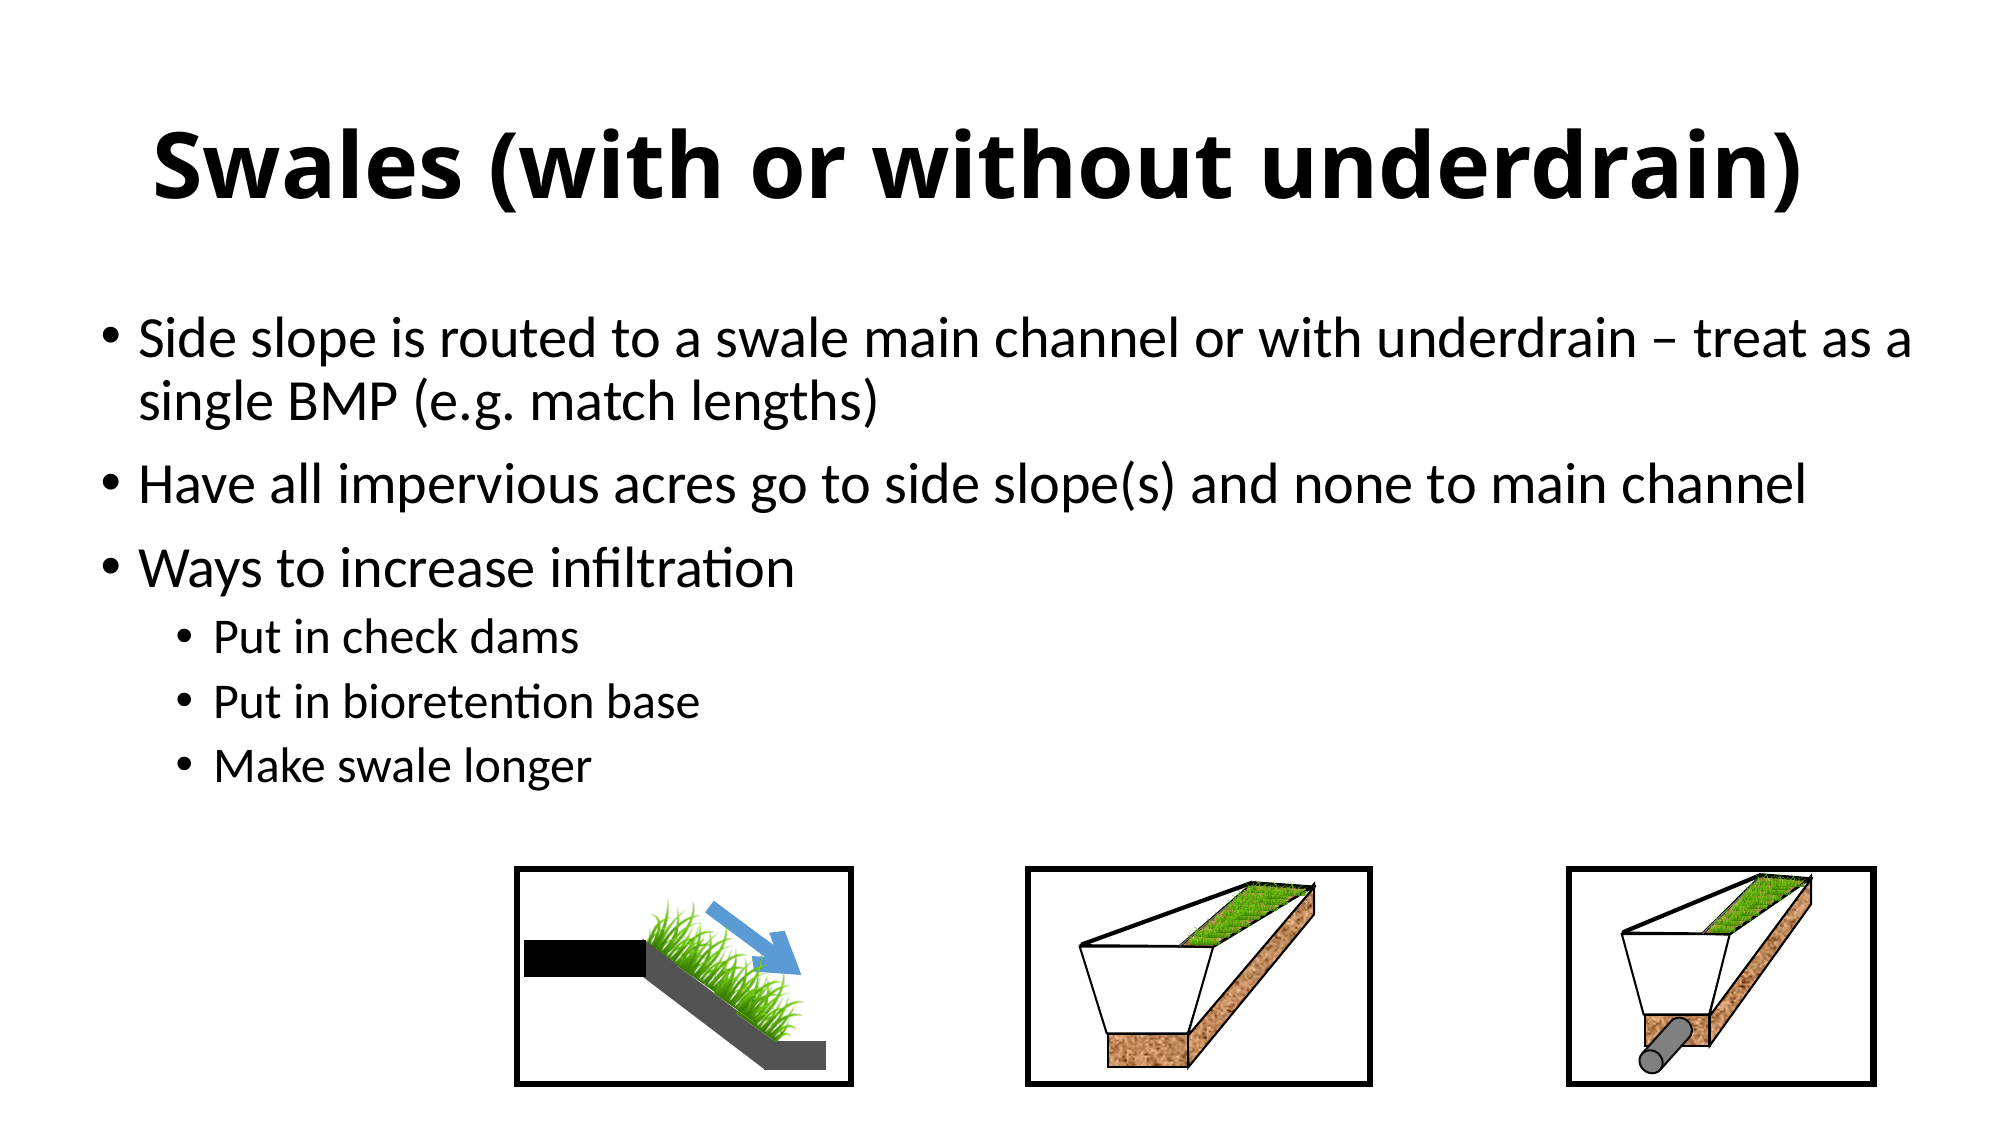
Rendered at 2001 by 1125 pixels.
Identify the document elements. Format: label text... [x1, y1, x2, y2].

list Side slope is routed to a swale main channel or with underdrain – treat as a single BMP (e.g. match lengths) Have all impervious acres go to side slope(s) and none to main channel Ways to increase infiltration Put in check dams Put in bioretention base Make swale longer [85, 299, 1947, 1014]
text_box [1027, 869, 1370, 1084]
title Swales (with or without underdrain) [137, 59, 1863, 278]
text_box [516, 868, 852, 1084]
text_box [1569, 869, 1874, 1084]
